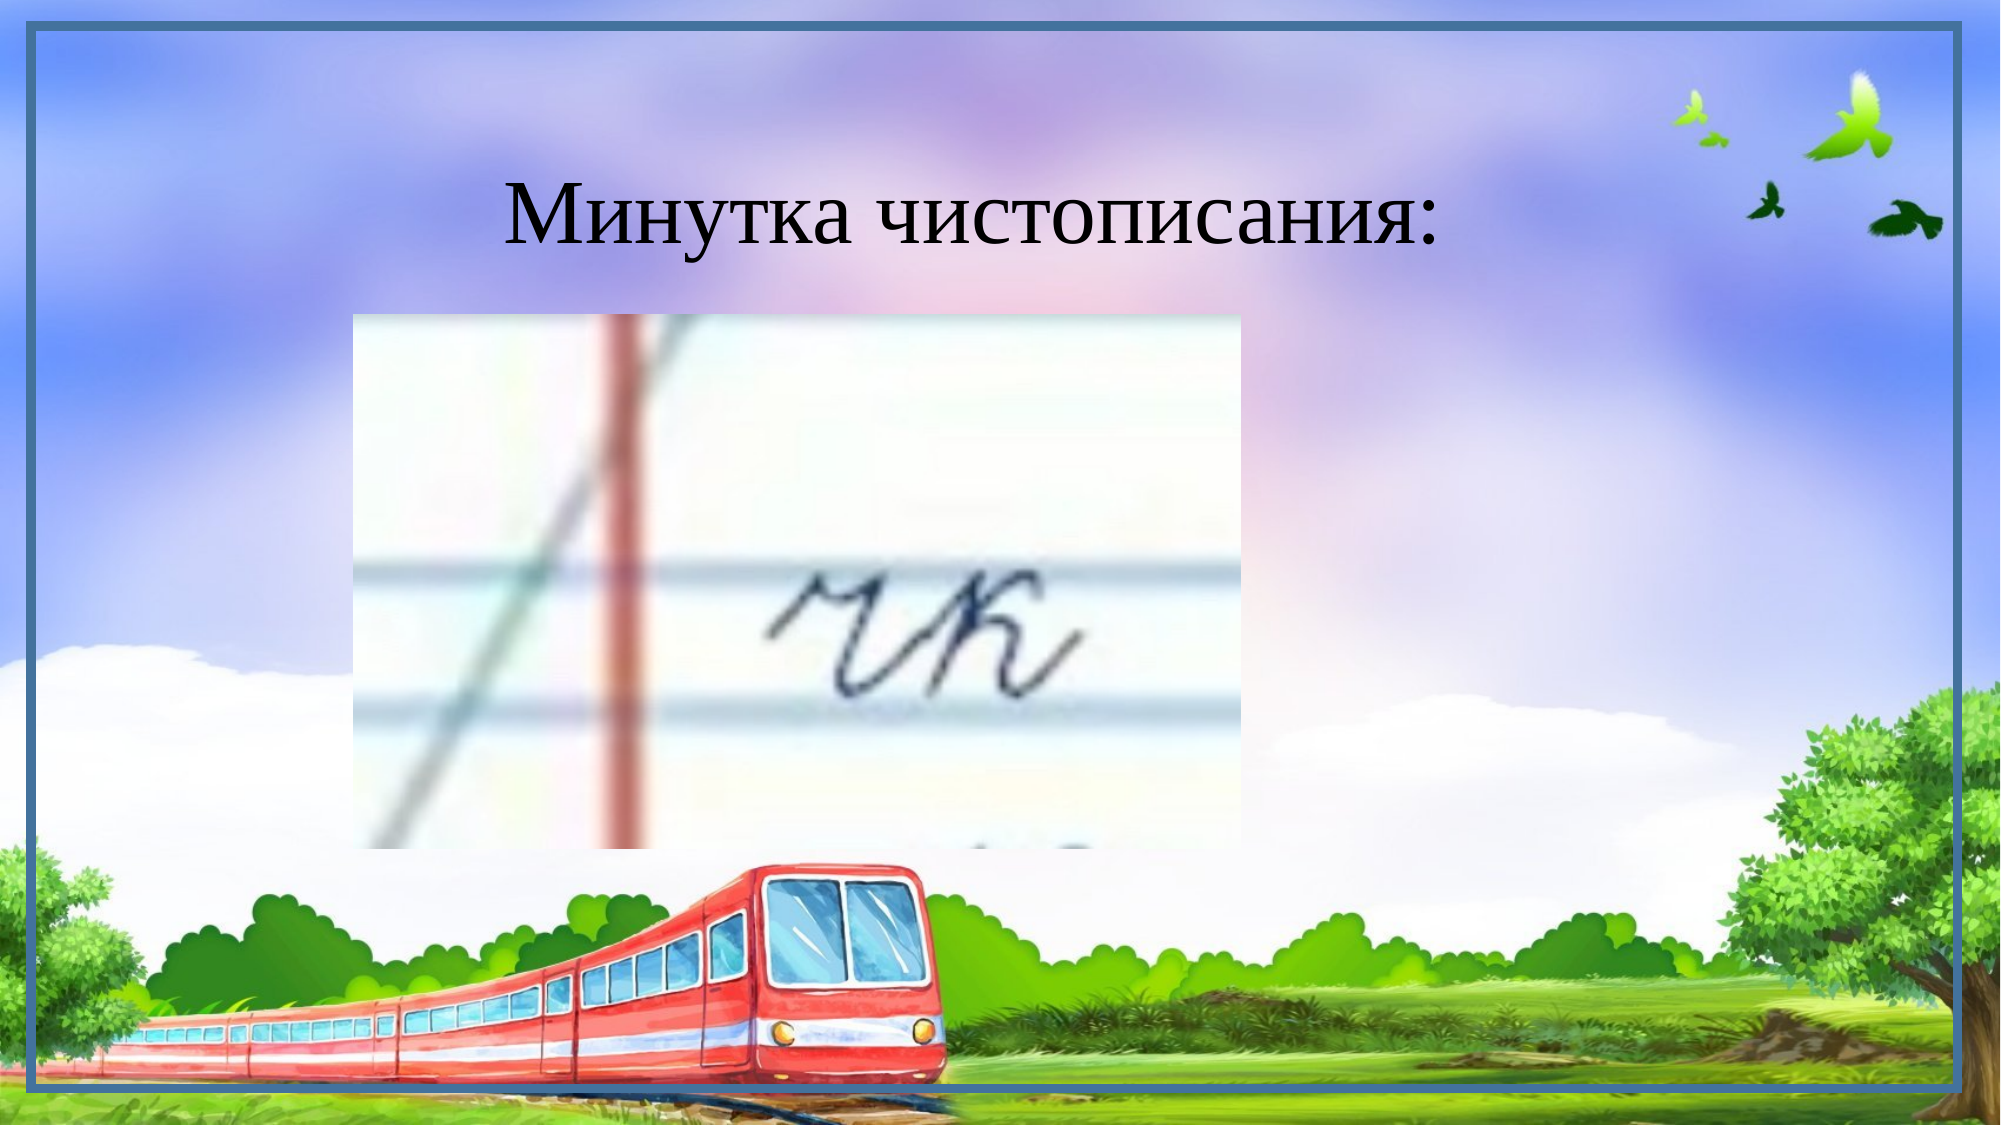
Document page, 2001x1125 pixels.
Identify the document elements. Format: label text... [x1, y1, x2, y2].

text_box Минутка чистописания: [426, 144, 1521, 360]
picture [0, 0, 2001, 1125]
text_box [30, 25, 1959, 1090]
